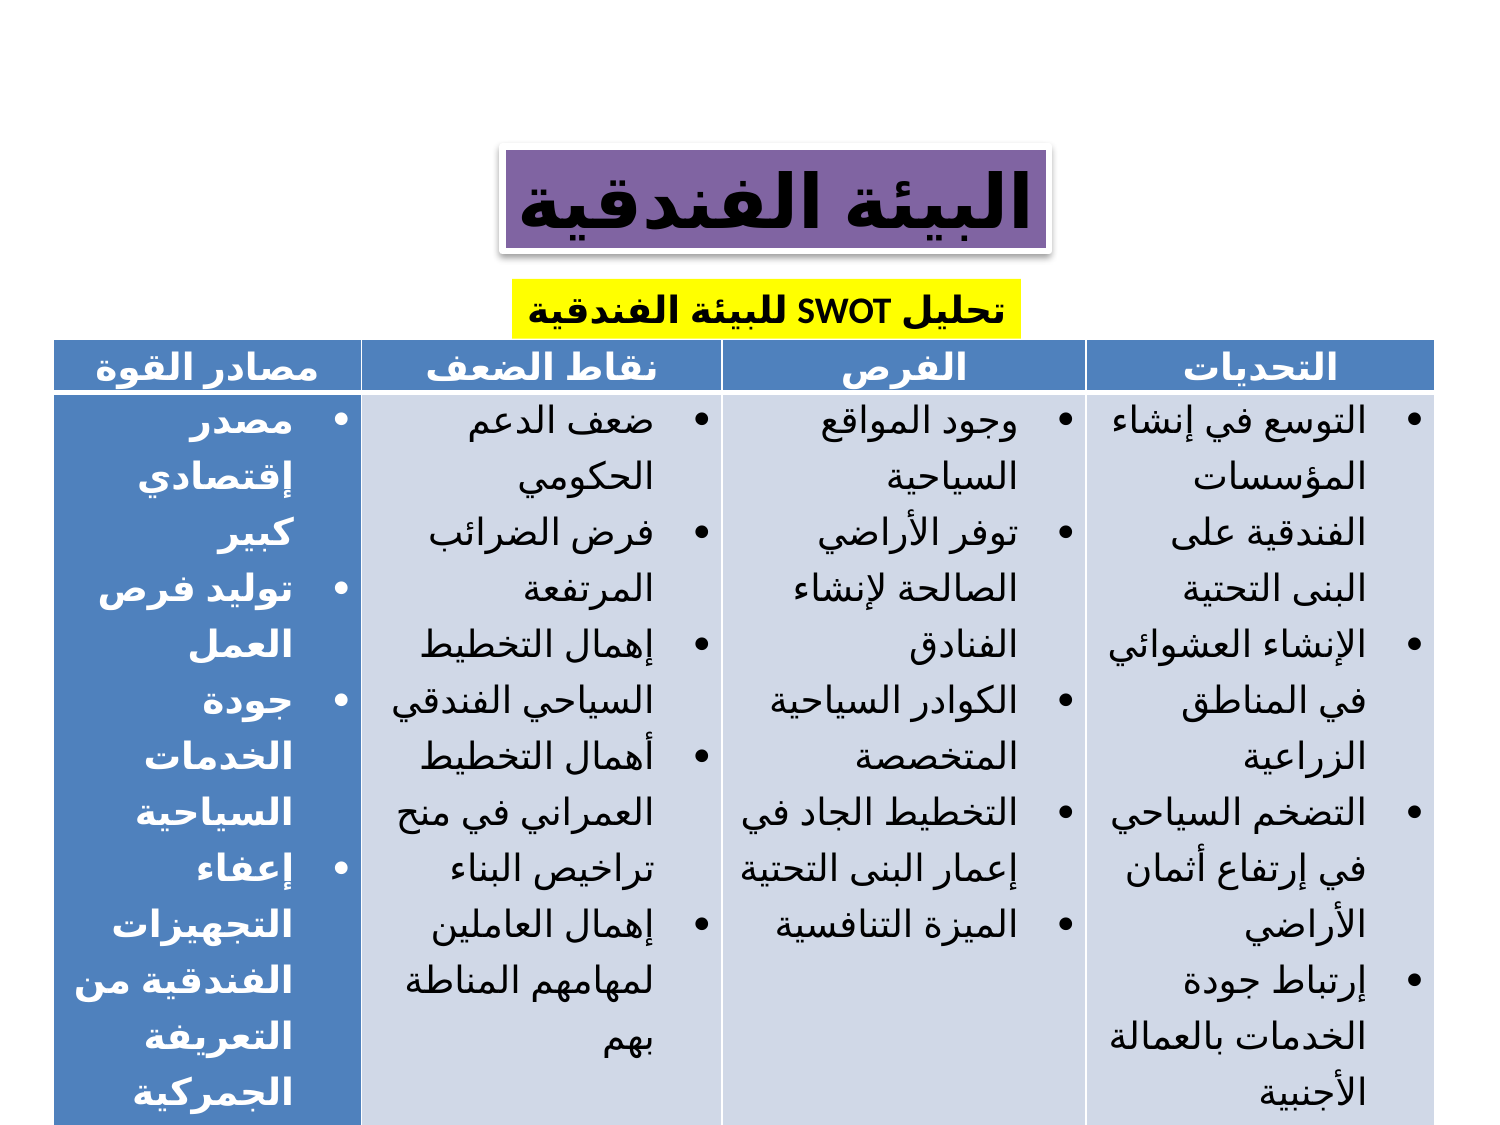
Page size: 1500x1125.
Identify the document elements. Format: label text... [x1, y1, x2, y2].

table_cell وجود المواقع السياحية توفر الأراضي الصالحة لإنشاء الفنادق الكوادر السياحية المتخصصة التخطيط الجاد في إعمار البنى التحتية الميزة التنافسية [723, 395, 1085, 1125]
table_cell التوسع في إنشاء المؤسسات الفندقية على البنى التحتية الإنشاء العشوائي في المناطق الزراعية التضخم السياحي في إرتفاع أثمان الأراضي إرتباط جودة الخدمات بالعمالة الأجنبية التغييرات السريعة في بيئة الخدمات المنافسة [1087, 395, 1434, 1125]
text_box تحليل SWOT للبيئة الفندقية [512, 278, 1021, 339]
table_header نقاط الضعف [362, 340, 721, 390]
text_box البيئة الفندقية [499, 143, 1052, 254]
table_header الفرص [723, 340, 1085, 390]
table_header مصادر القوة [54, 340, 361, 390]
table_header التحديات [1087, 340, 1434, 390]
table_cell مصدر إقتصادي كبير توليد فرص العمل جودة الخدمات السياحية إعفاء التجهيزات الفندقية من التعريفة الجمركية الأسعار المعقولة للغرفة الفندقية وجود الموارد البشرية السياحية المتخصصة [54, 395, 361, 1125]
table_cell ضعف الدعم الحكومي فرض الضرائب المرتفعة إهمال التخطيط السياحي الفندقي أهمال التخطيط العمراني في منح تراخيص البناء إهمال العاملين لمهامهم المناطة بهم [362, 395, 721, 1125]
text_box [273, 369, 309, 450]
